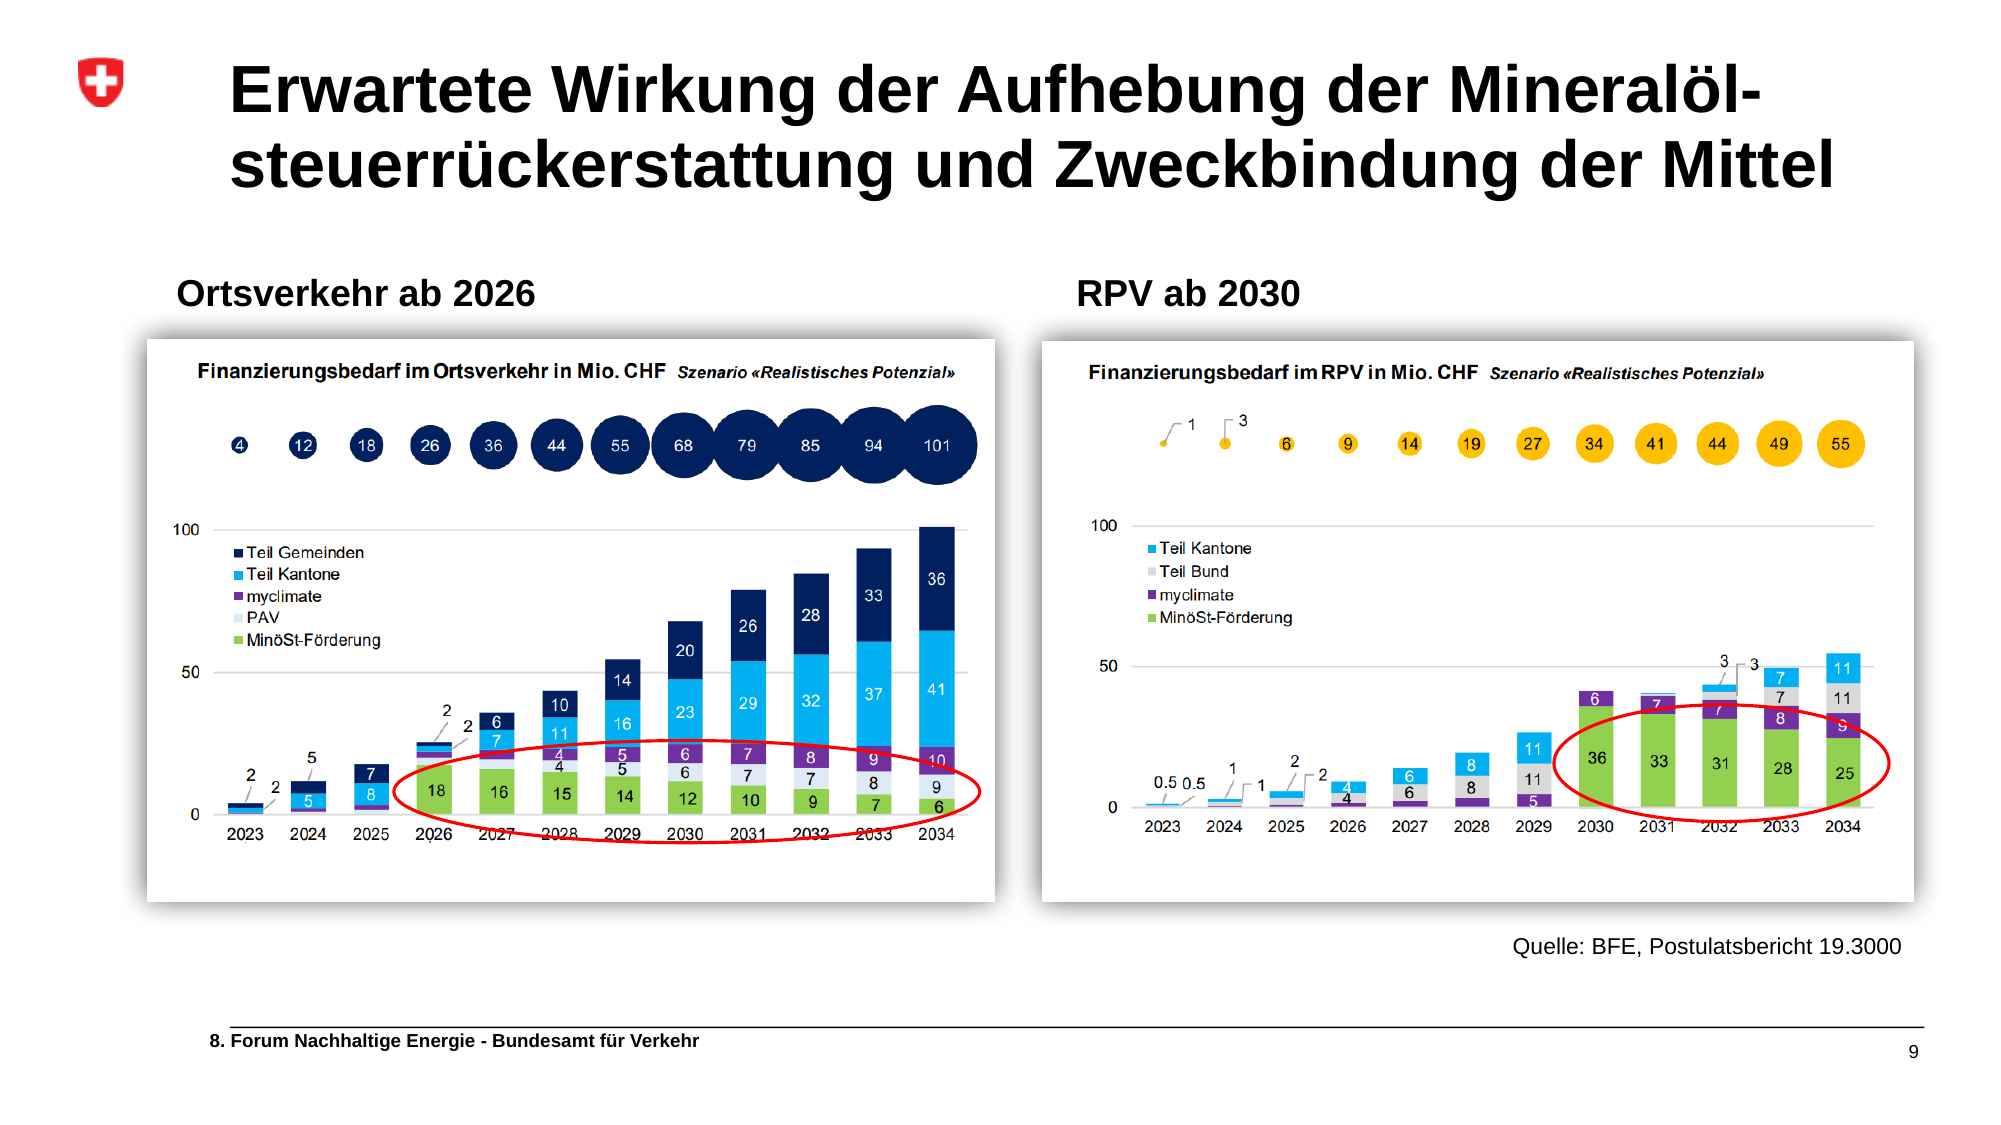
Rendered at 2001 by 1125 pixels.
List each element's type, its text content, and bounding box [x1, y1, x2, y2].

slide_number 9 [1821, 1040, 1919, 1070]
picture [147, 339, 997, 902]
list Quelle: BFE, Postulatsbericht 19.3000 [1512, 916, 1918, 958]
text_box Ortsverkehr ab 2026 RPV ab 2030 [176, 259, 1972, 312]
title Erwartete Wirkung der Aufhebung der Mineralöl-steuerrückerstattung und Zweckbindung der Mittel [229, 50, 1922, 199]
footer 8. Forum Nachhaltige Energie - Bundesamt für Verkehr [209, 1026, 1157, 1055]
picture [1042, 341, 1914, 902]
